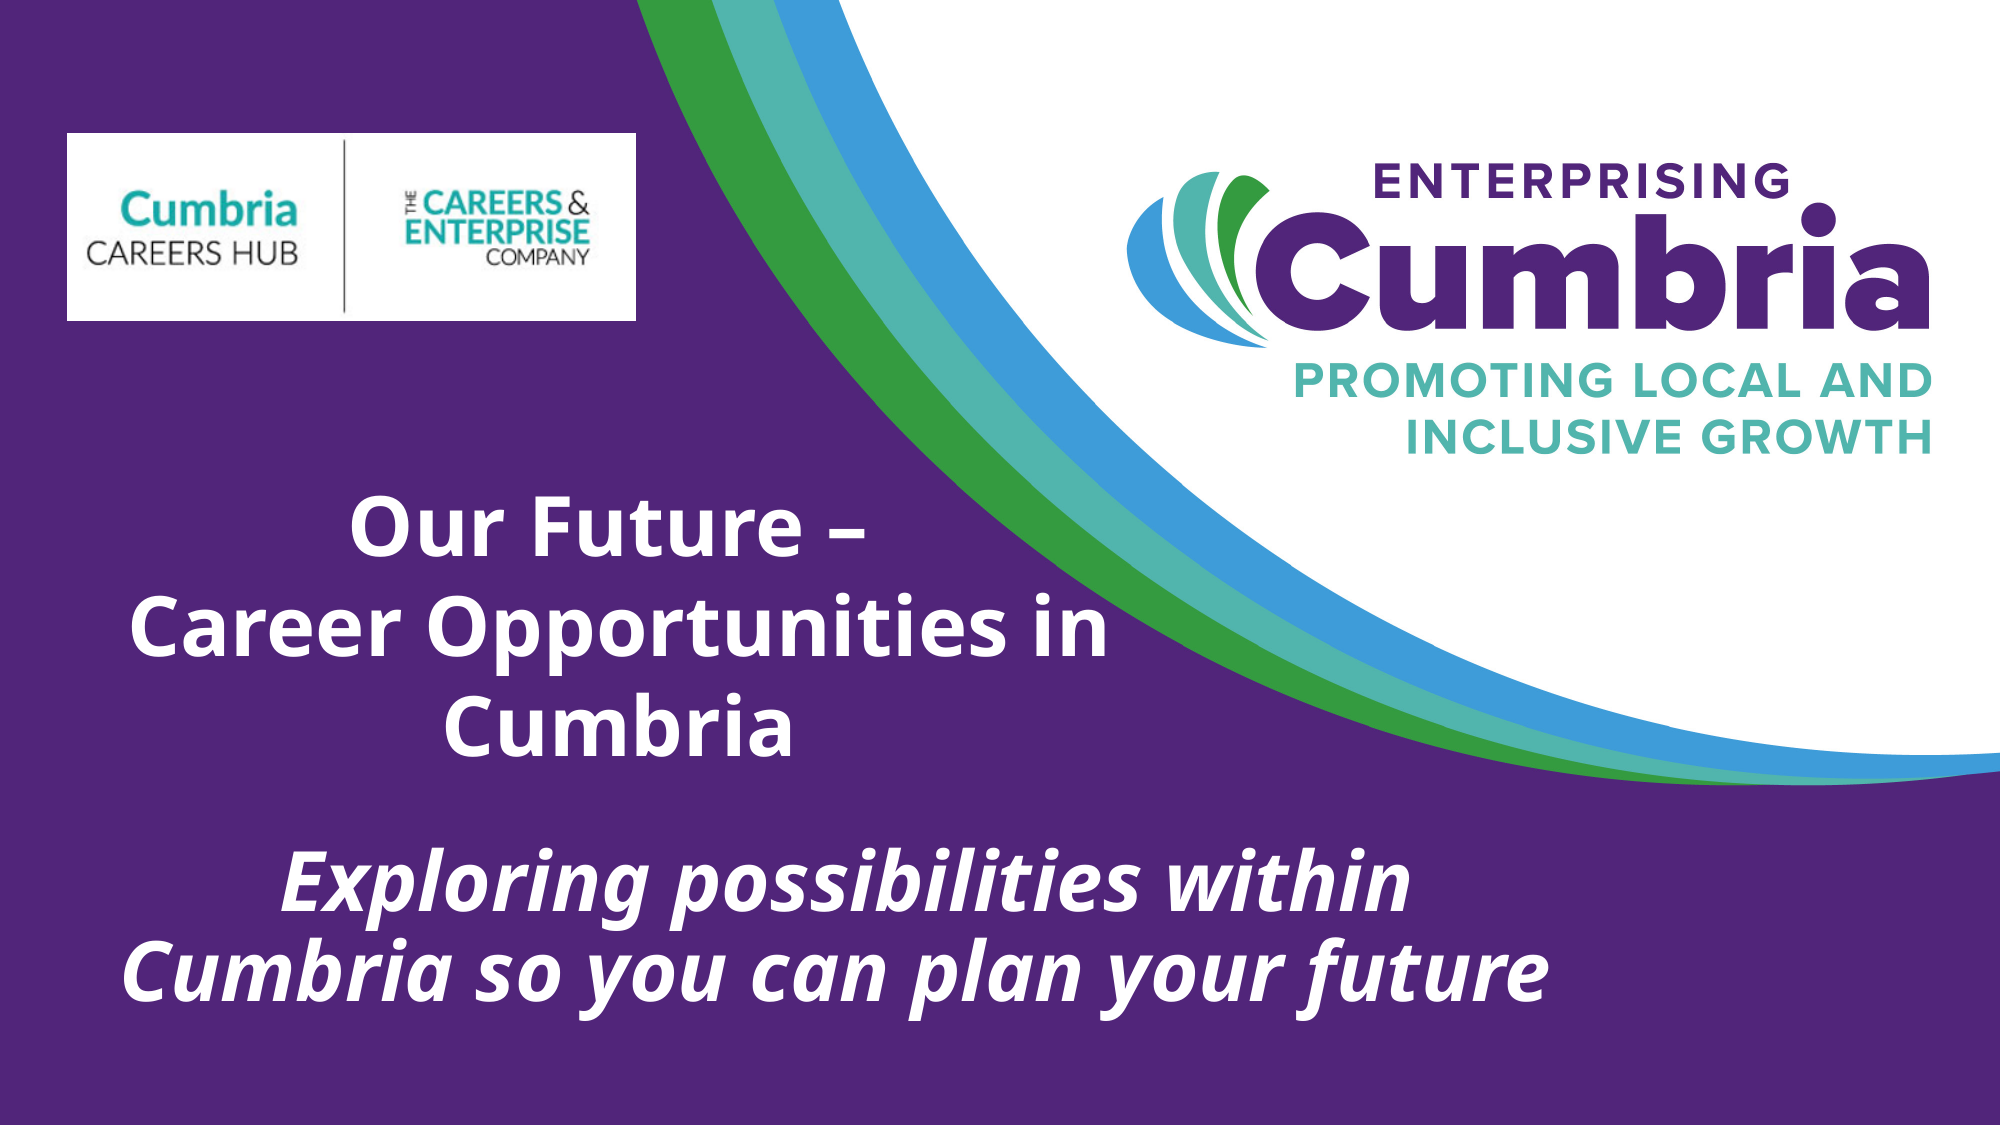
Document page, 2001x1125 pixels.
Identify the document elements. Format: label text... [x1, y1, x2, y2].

subtitle Exploring possibilities within Cumbria so you can plan your future [96, 832, 1597, 1104]
picture [0, 0, 2000, 1125]
text_box Our Future – Career Opportunities in Cumbria [67, 465, 1171, 781]
